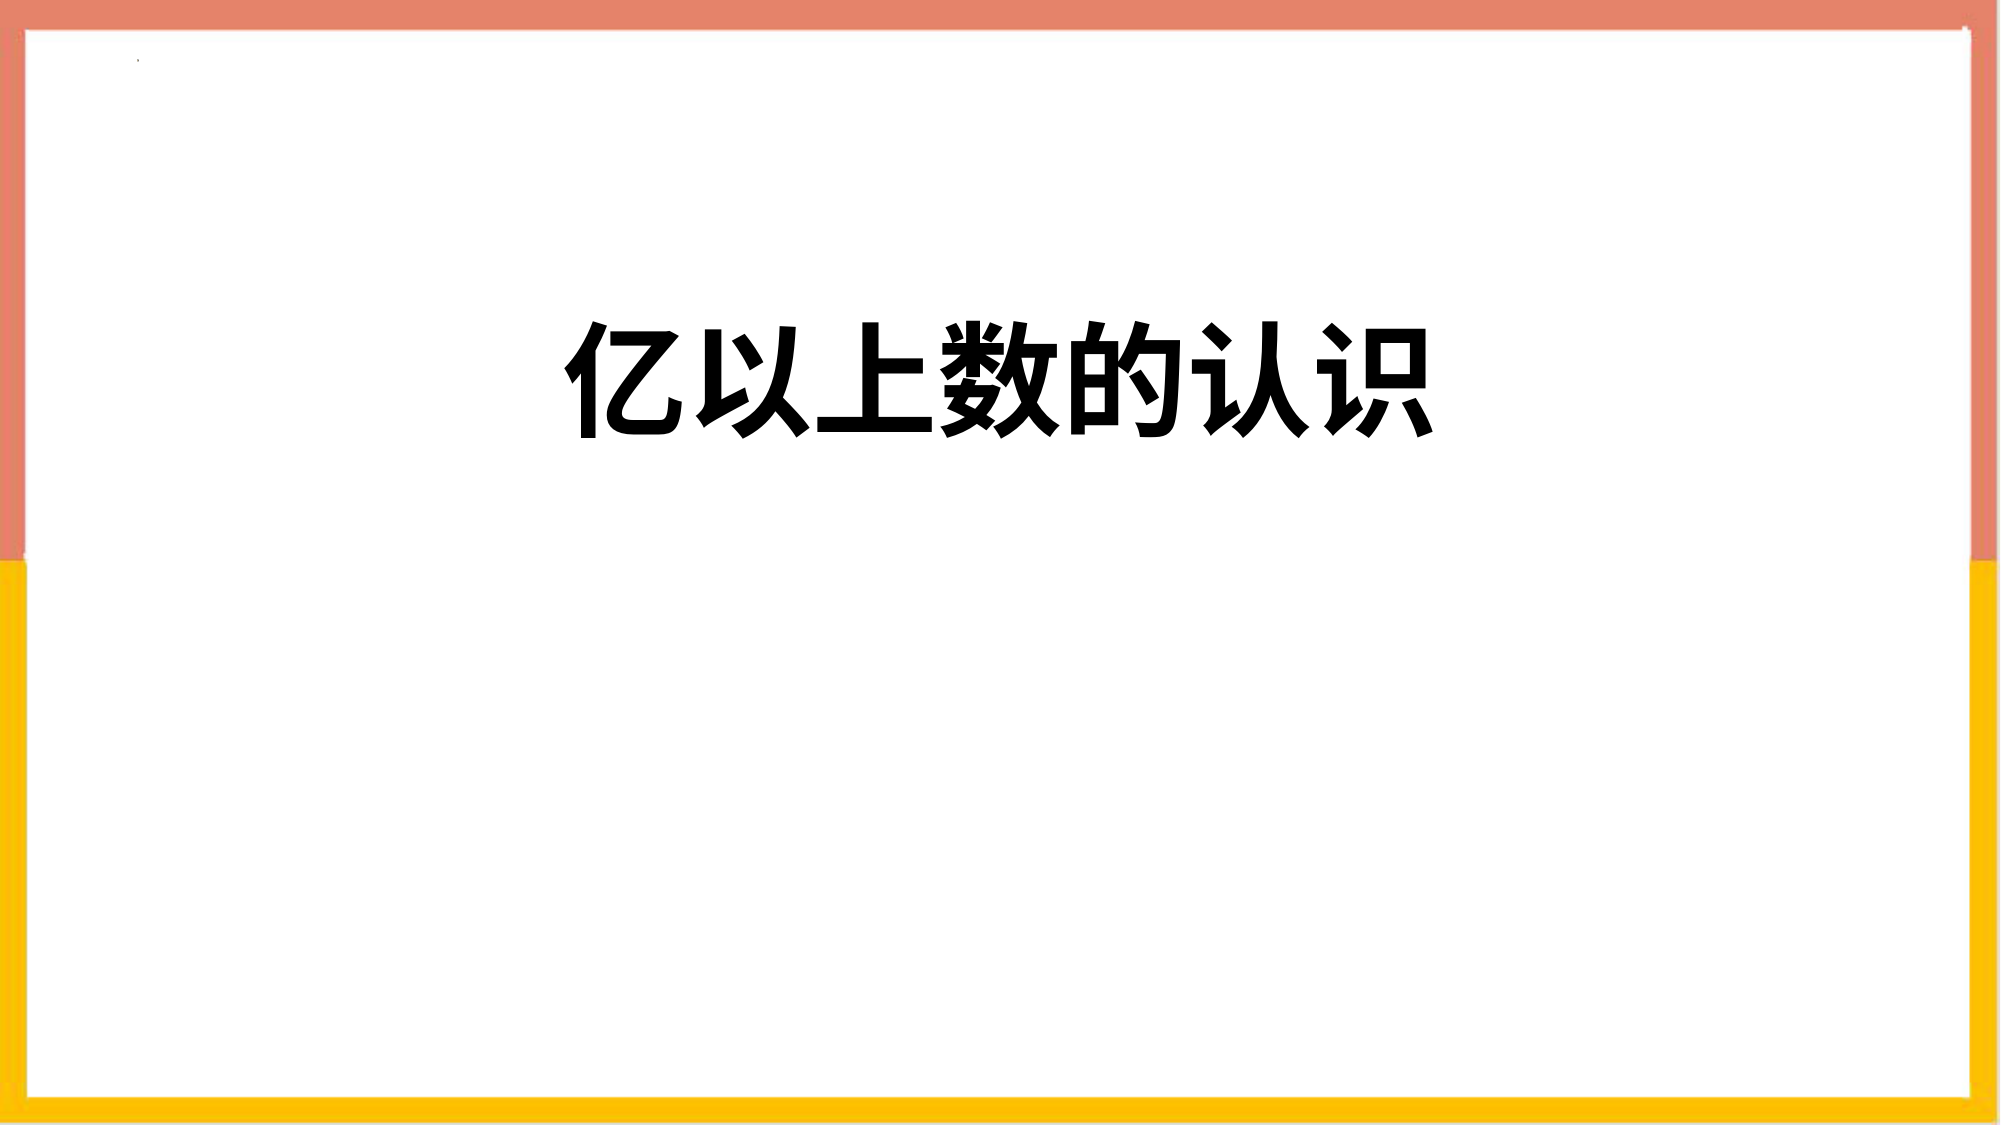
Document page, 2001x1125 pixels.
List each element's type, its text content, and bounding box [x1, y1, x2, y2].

picture [0, 0, 2001, 1125]
text_box 亿以上数的认识 [0, 295, 2000, 461]
